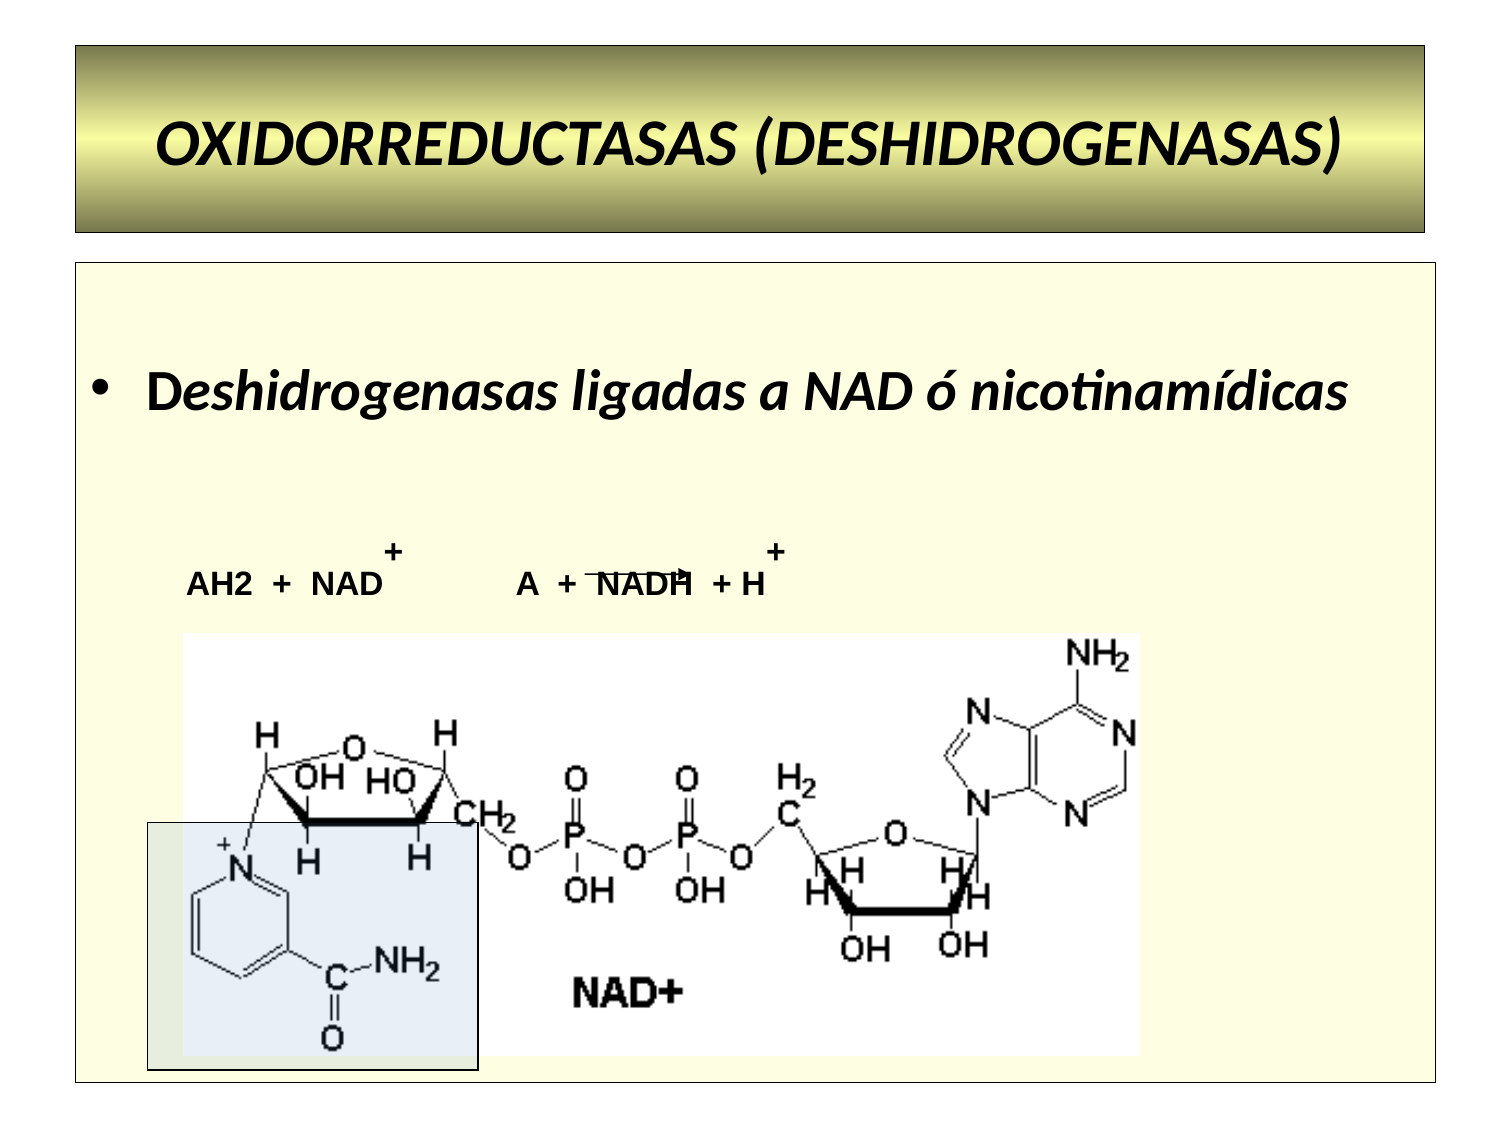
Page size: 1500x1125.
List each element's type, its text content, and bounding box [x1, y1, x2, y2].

text_box AH2 + NAD+ A + NADH + H+ [171, 515, 1223, 610]
text_box [147, 822, 479, 1071]
text_box [584, 568, 691, 581]
list Deshidrogenasas ligadas a NAD ó nicotinamídicas [75, 262, 1436, 1083]
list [182, 632, 1141, 1056]
title OXIDORREDUCTASAS (DESHIDROGENASAS) [75, 45, 1425, 233]
